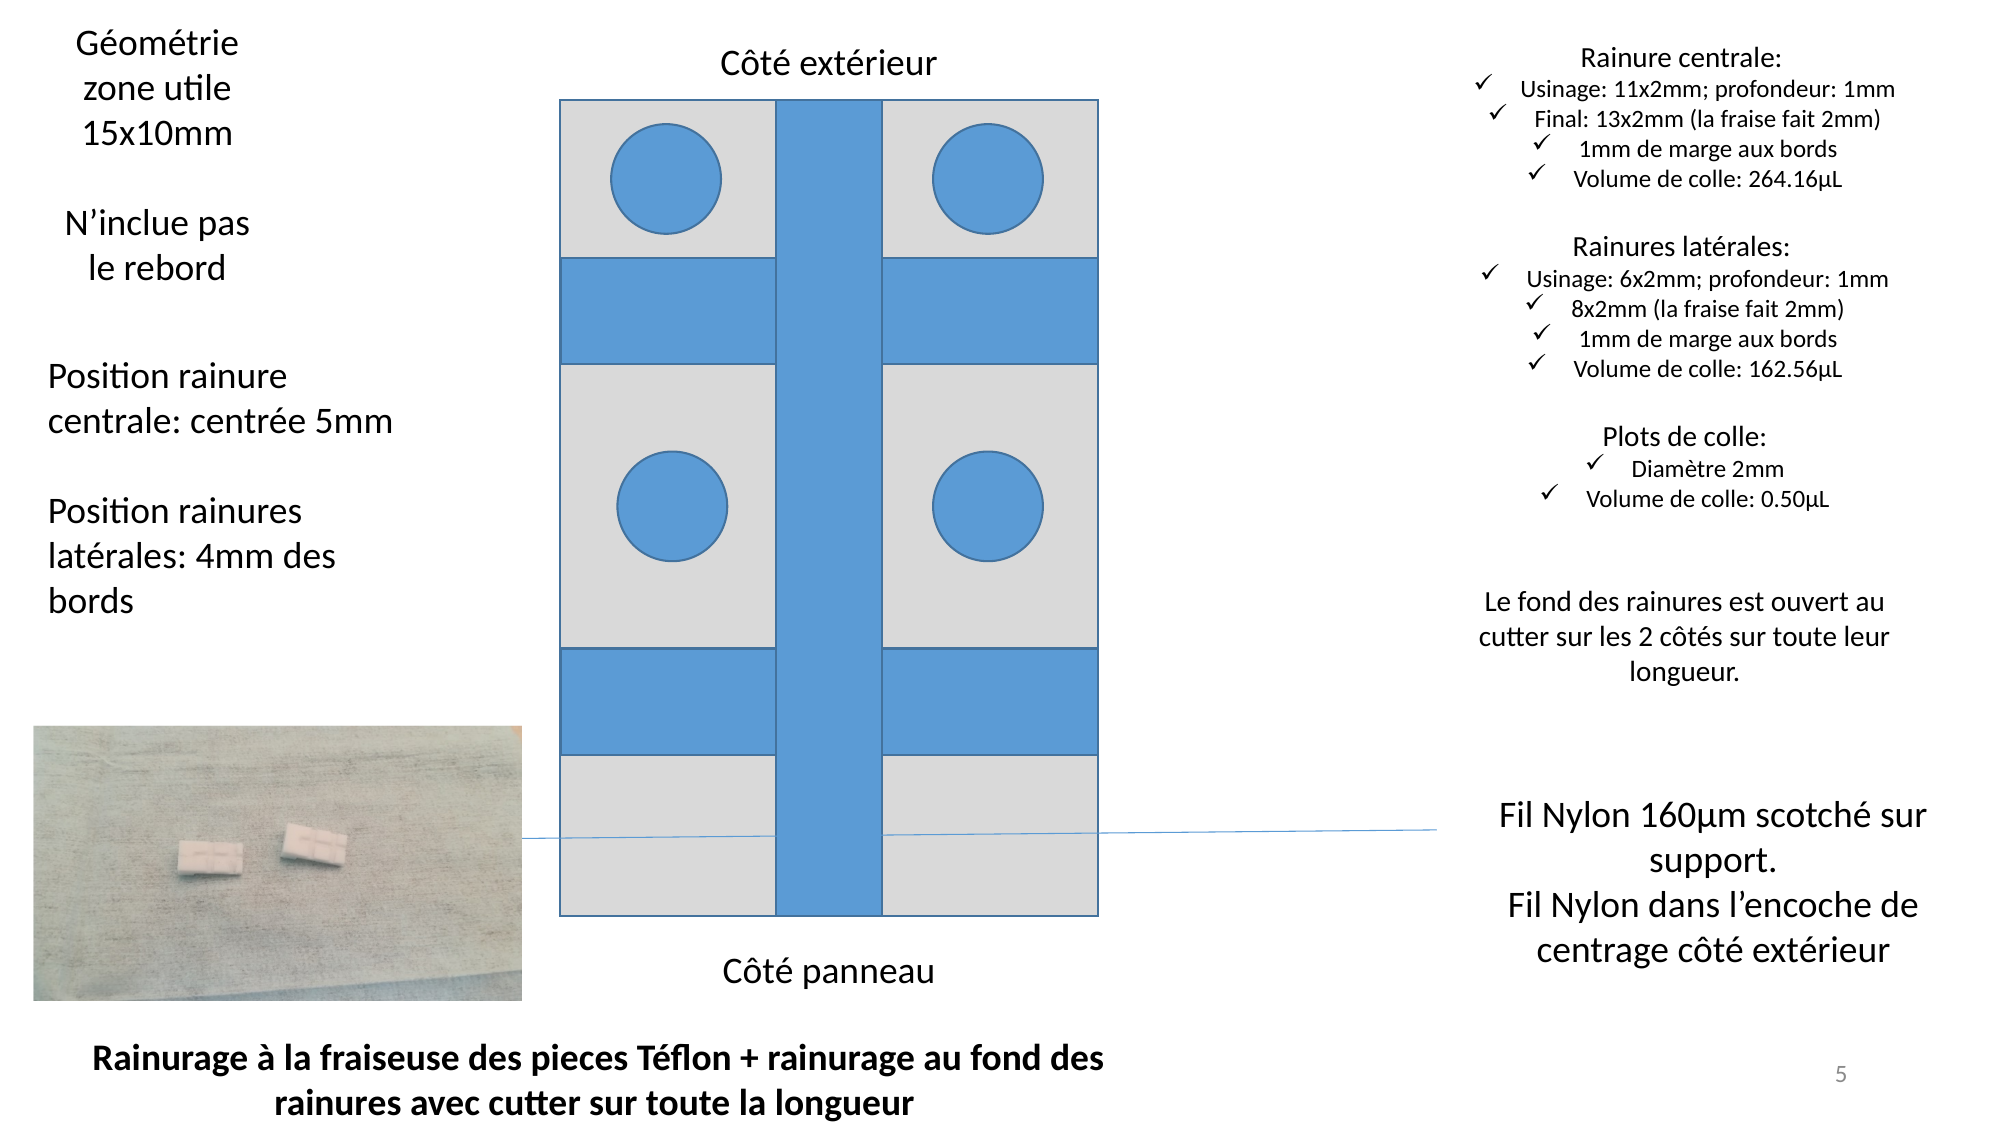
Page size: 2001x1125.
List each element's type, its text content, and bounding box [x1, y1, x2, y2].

text_box [559, 842, 775, 917]
text_box Côté panneau [705, 938, 954, 999]
text_box [560, 257, 775, 365]
text_box [932, 123, 1044, 235]
text_box [775, 99, 883, 829]
text_box [883, 257, 1099, 365]
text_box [416, 829, 1437, 842]
text_box Rainurage à la fraiseuse des pieces Téflon + rainurage au fond des rainures avec cutter sur toute la longueur [60, 1025, 1137, 1125]
text_box Géométrie zone utile 15x10mm N’inclue pas le rebord [33, 10, 282, 296]
text_box [883, 647, 1099, 756]
text_box [883, 756, 1099, 829]
text_box [560, 647, 775, 756]
text_box [883, 365, 1099, 647]
text_box [559, 99, 775, 829]
text_box Rainure centrale: Usinage: 11x2mm; profondeur: 1mm Final: 13x2mm (la fraise fait 2mm) 1mm de marge aux bords Volume de colle: 264.16µL Rainures latérales: Usinage: 6x2mm; profondeur: 1mm 8x2mm (la fraise fait 2mm) 1mm de marge aux bords Volume de colle: 162.56µL Plots de colle: Diamètre 2mm Volume de colle: 0.50µL Le fond des rainures est ouvert au cutter sur les 2 côtés sur toute leur longueur. [1436, 30, 1933, 695]
picture [34, 618, 521, 1108]
text_box [610, 123, 723, 235]
text_box [883, 99, 1099, 257]
text_box [932, 450, 1044, 563]
text_box [883, 842, 1099, 917]
text_box [775, 842, 883, 917]
slide_number 5 [1412, 1042, 1863, 1103]
text_box [616, 450, 729, 563]
text_box Fil Nylon 160µm scotché sur support. Fil Nylon dans l’encoche de centrage côté extérieur [1448, 782, 1979, 978]
text_box Côté extérieur [705, 30, 954, 91]
text_box Position rainure centrale: centrée 5mm Position rainures latérales: 4mm des bords [33, 343, 431, 629]
